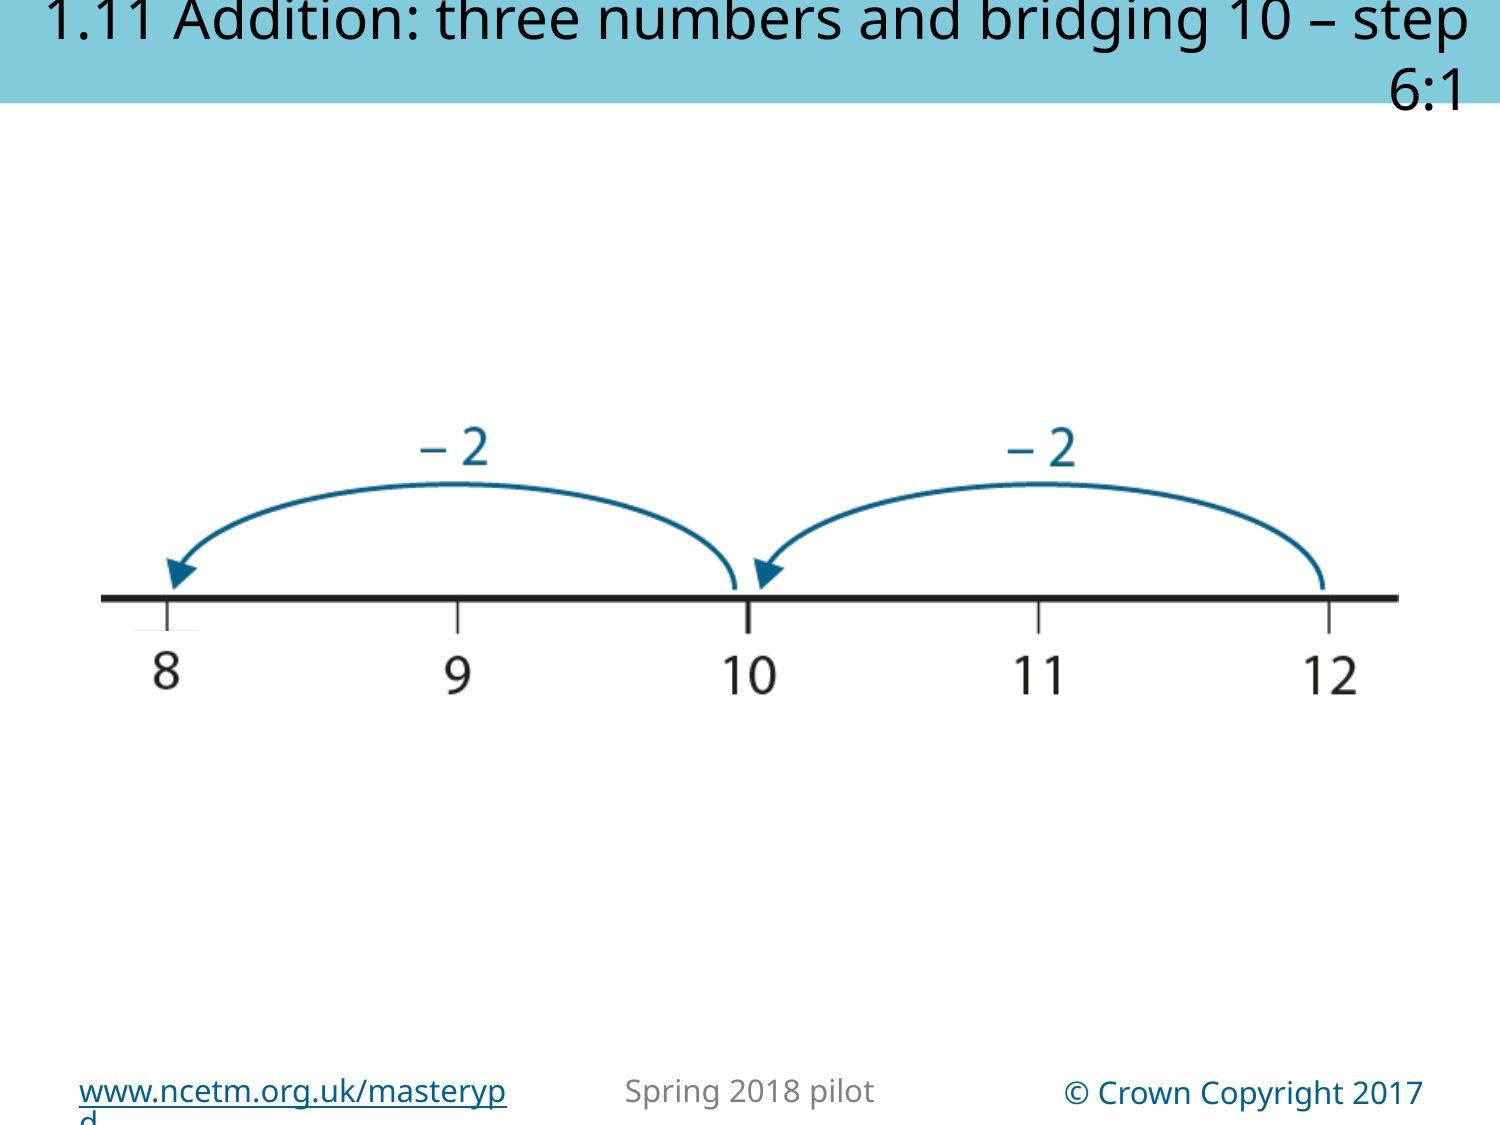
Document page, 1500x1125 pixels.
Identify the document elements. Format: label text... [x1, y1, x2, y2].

picture [101, 409, 1399, 710]
list 1.11 Addition: three numbers and bridging 10 – step 6:1 [0, 0, 1500, 104]
